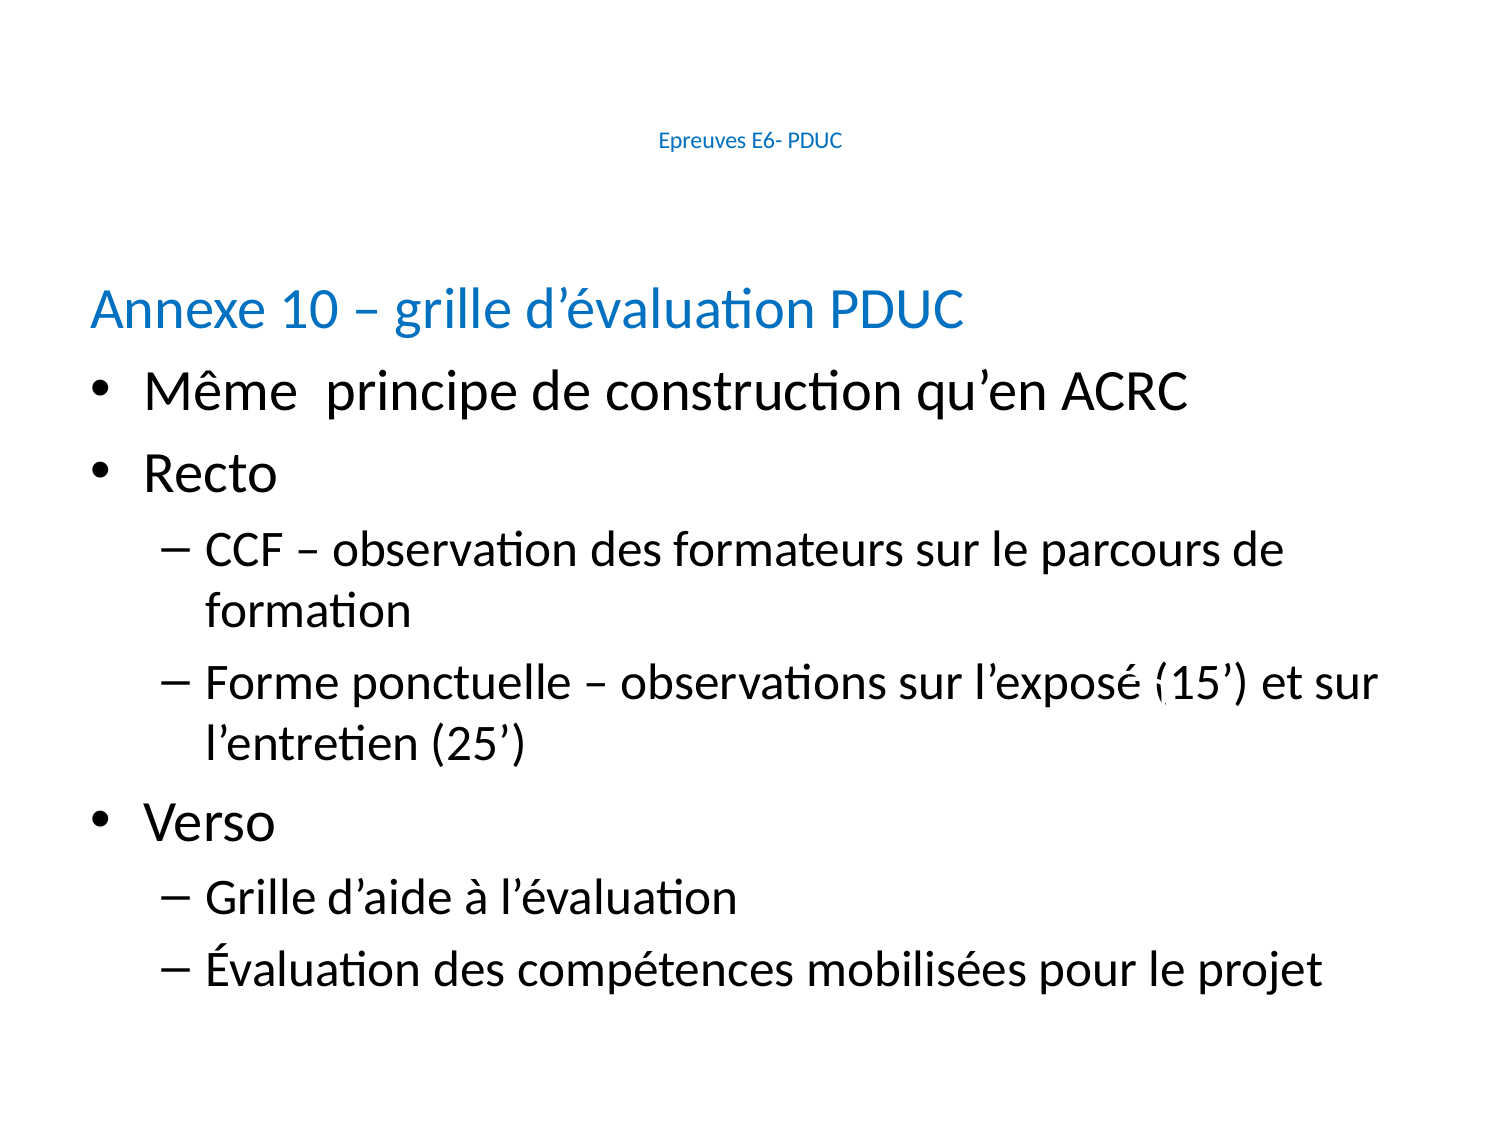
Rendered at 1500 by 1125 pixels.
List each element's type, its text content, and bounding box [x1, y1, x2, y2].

text_box [1127, 677, 1200, 833]
list Annexe 10 – grille d’évaluation PDUC Même principe de construction qu’en ACRC Recto CCF – observation des formateurs sur le parcours de formation Forme ponctuelle – observations sur l’exposé (15’) et sur l’entretien (25’) Verso Grille d’aide à l’évaluation Évaluation des compétences mobilisées pour le projet [74, 262, 1426, 1006]
title Epreuves E6- PDUC [74, 44, 1426, 233]
